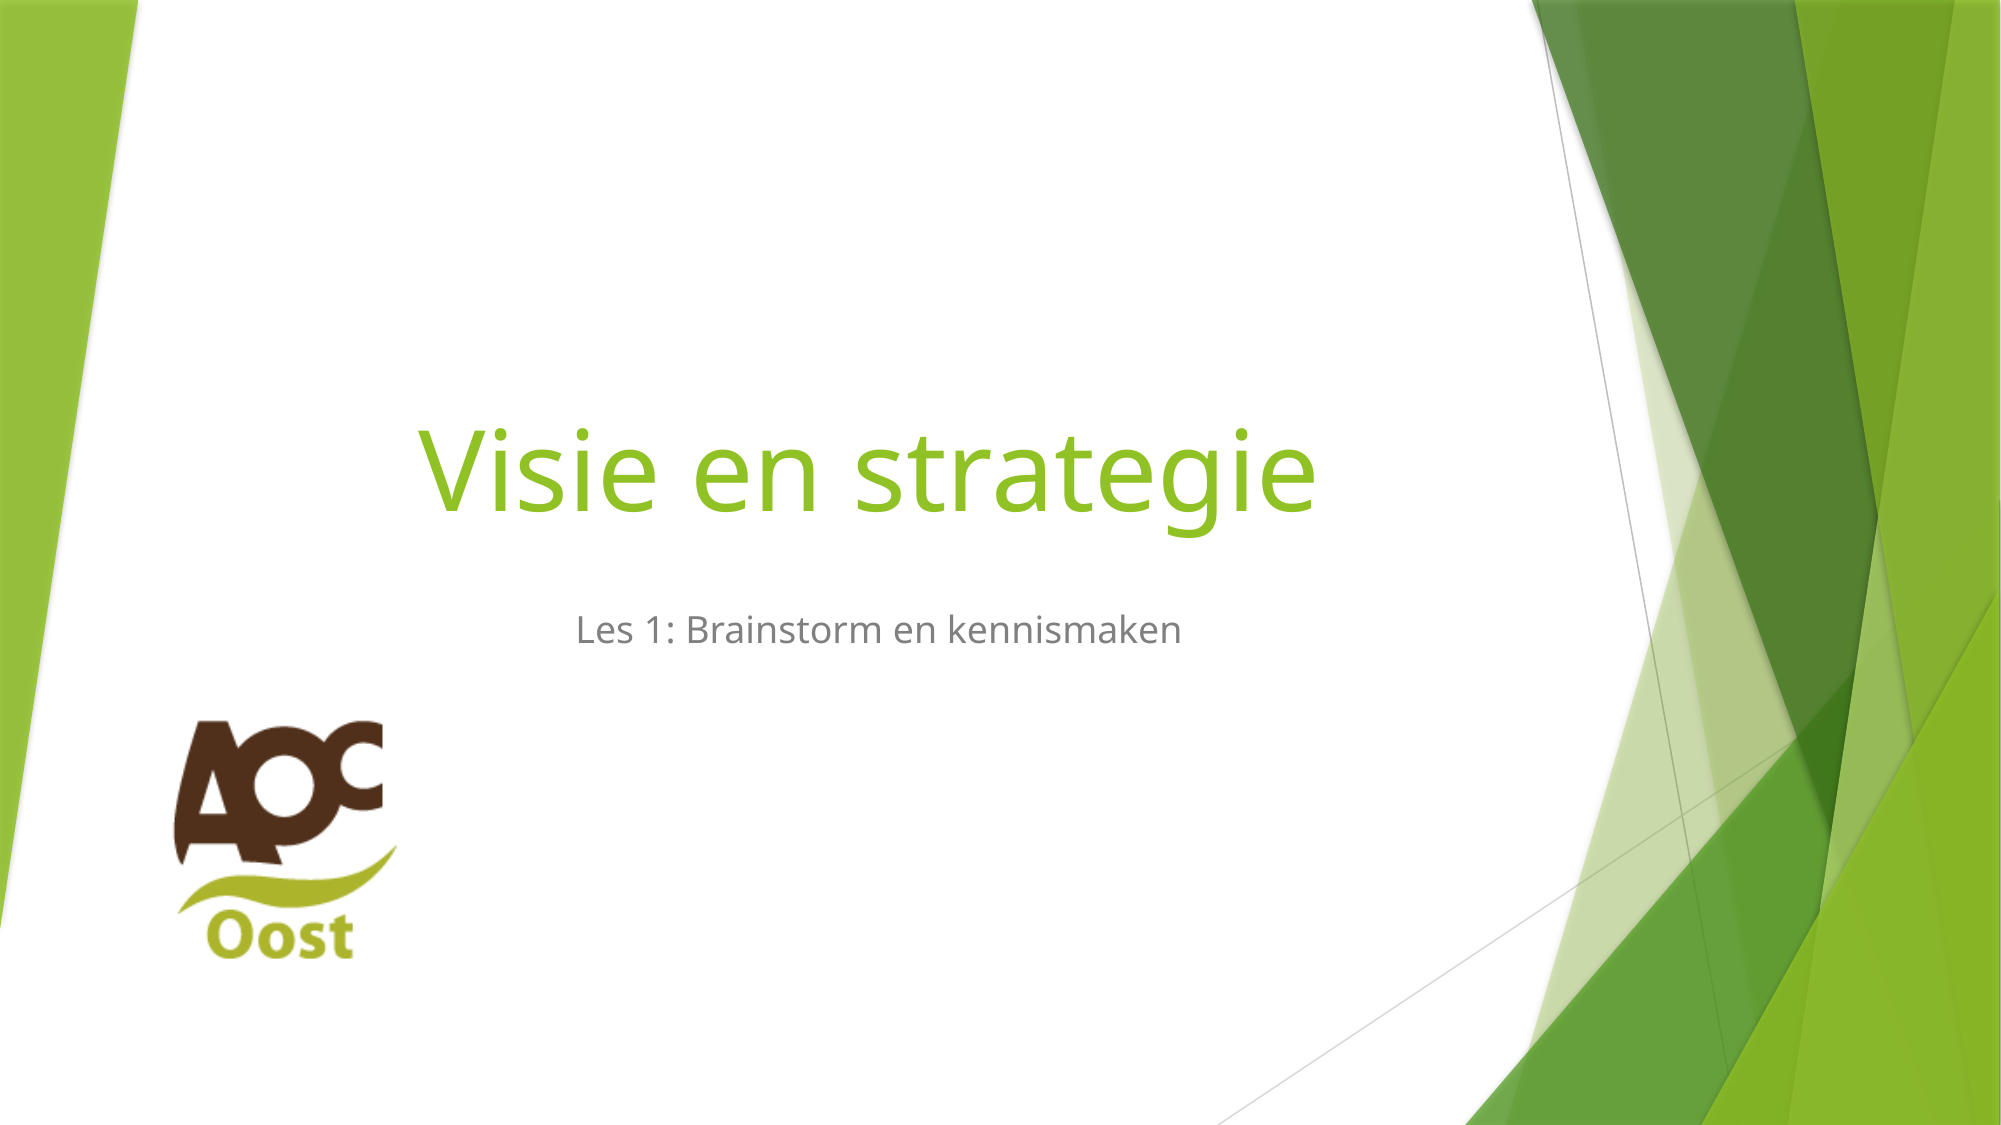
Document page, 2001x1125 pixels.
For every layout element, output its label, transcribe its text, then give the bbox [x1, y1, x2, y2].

title Visie en strategie [247, 271, 1522, 542]
picture [147, 687, 423, 1002]
subtitle Les 1: Brainstorm en kennismaken [247, 598, 1522, 779]
